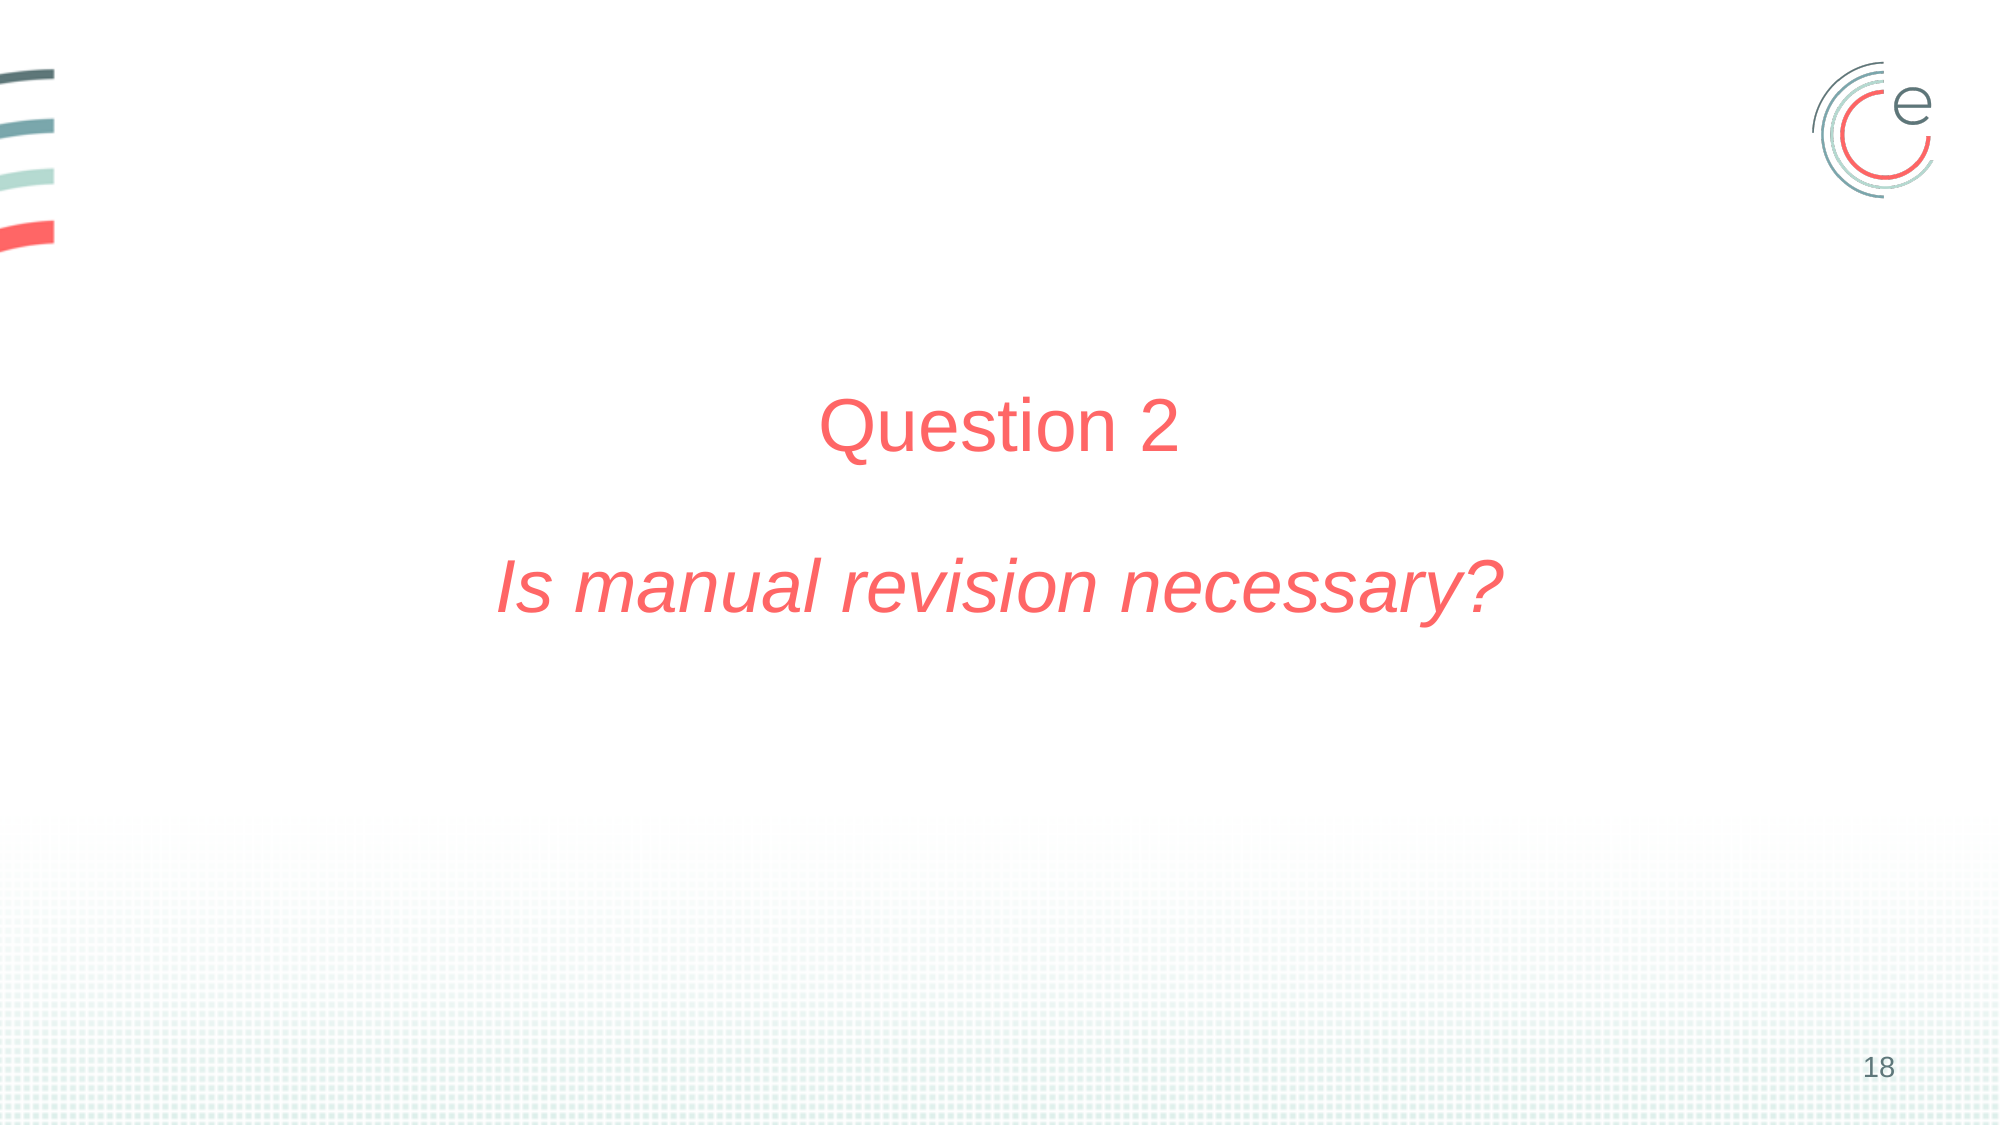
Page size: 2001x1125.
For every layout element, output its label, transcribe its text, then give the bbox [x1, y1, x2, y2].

picture [0, 0, 2001, 1125]
title Question 2 Is manual revision necessary? [244, 378, 1756, 671]
